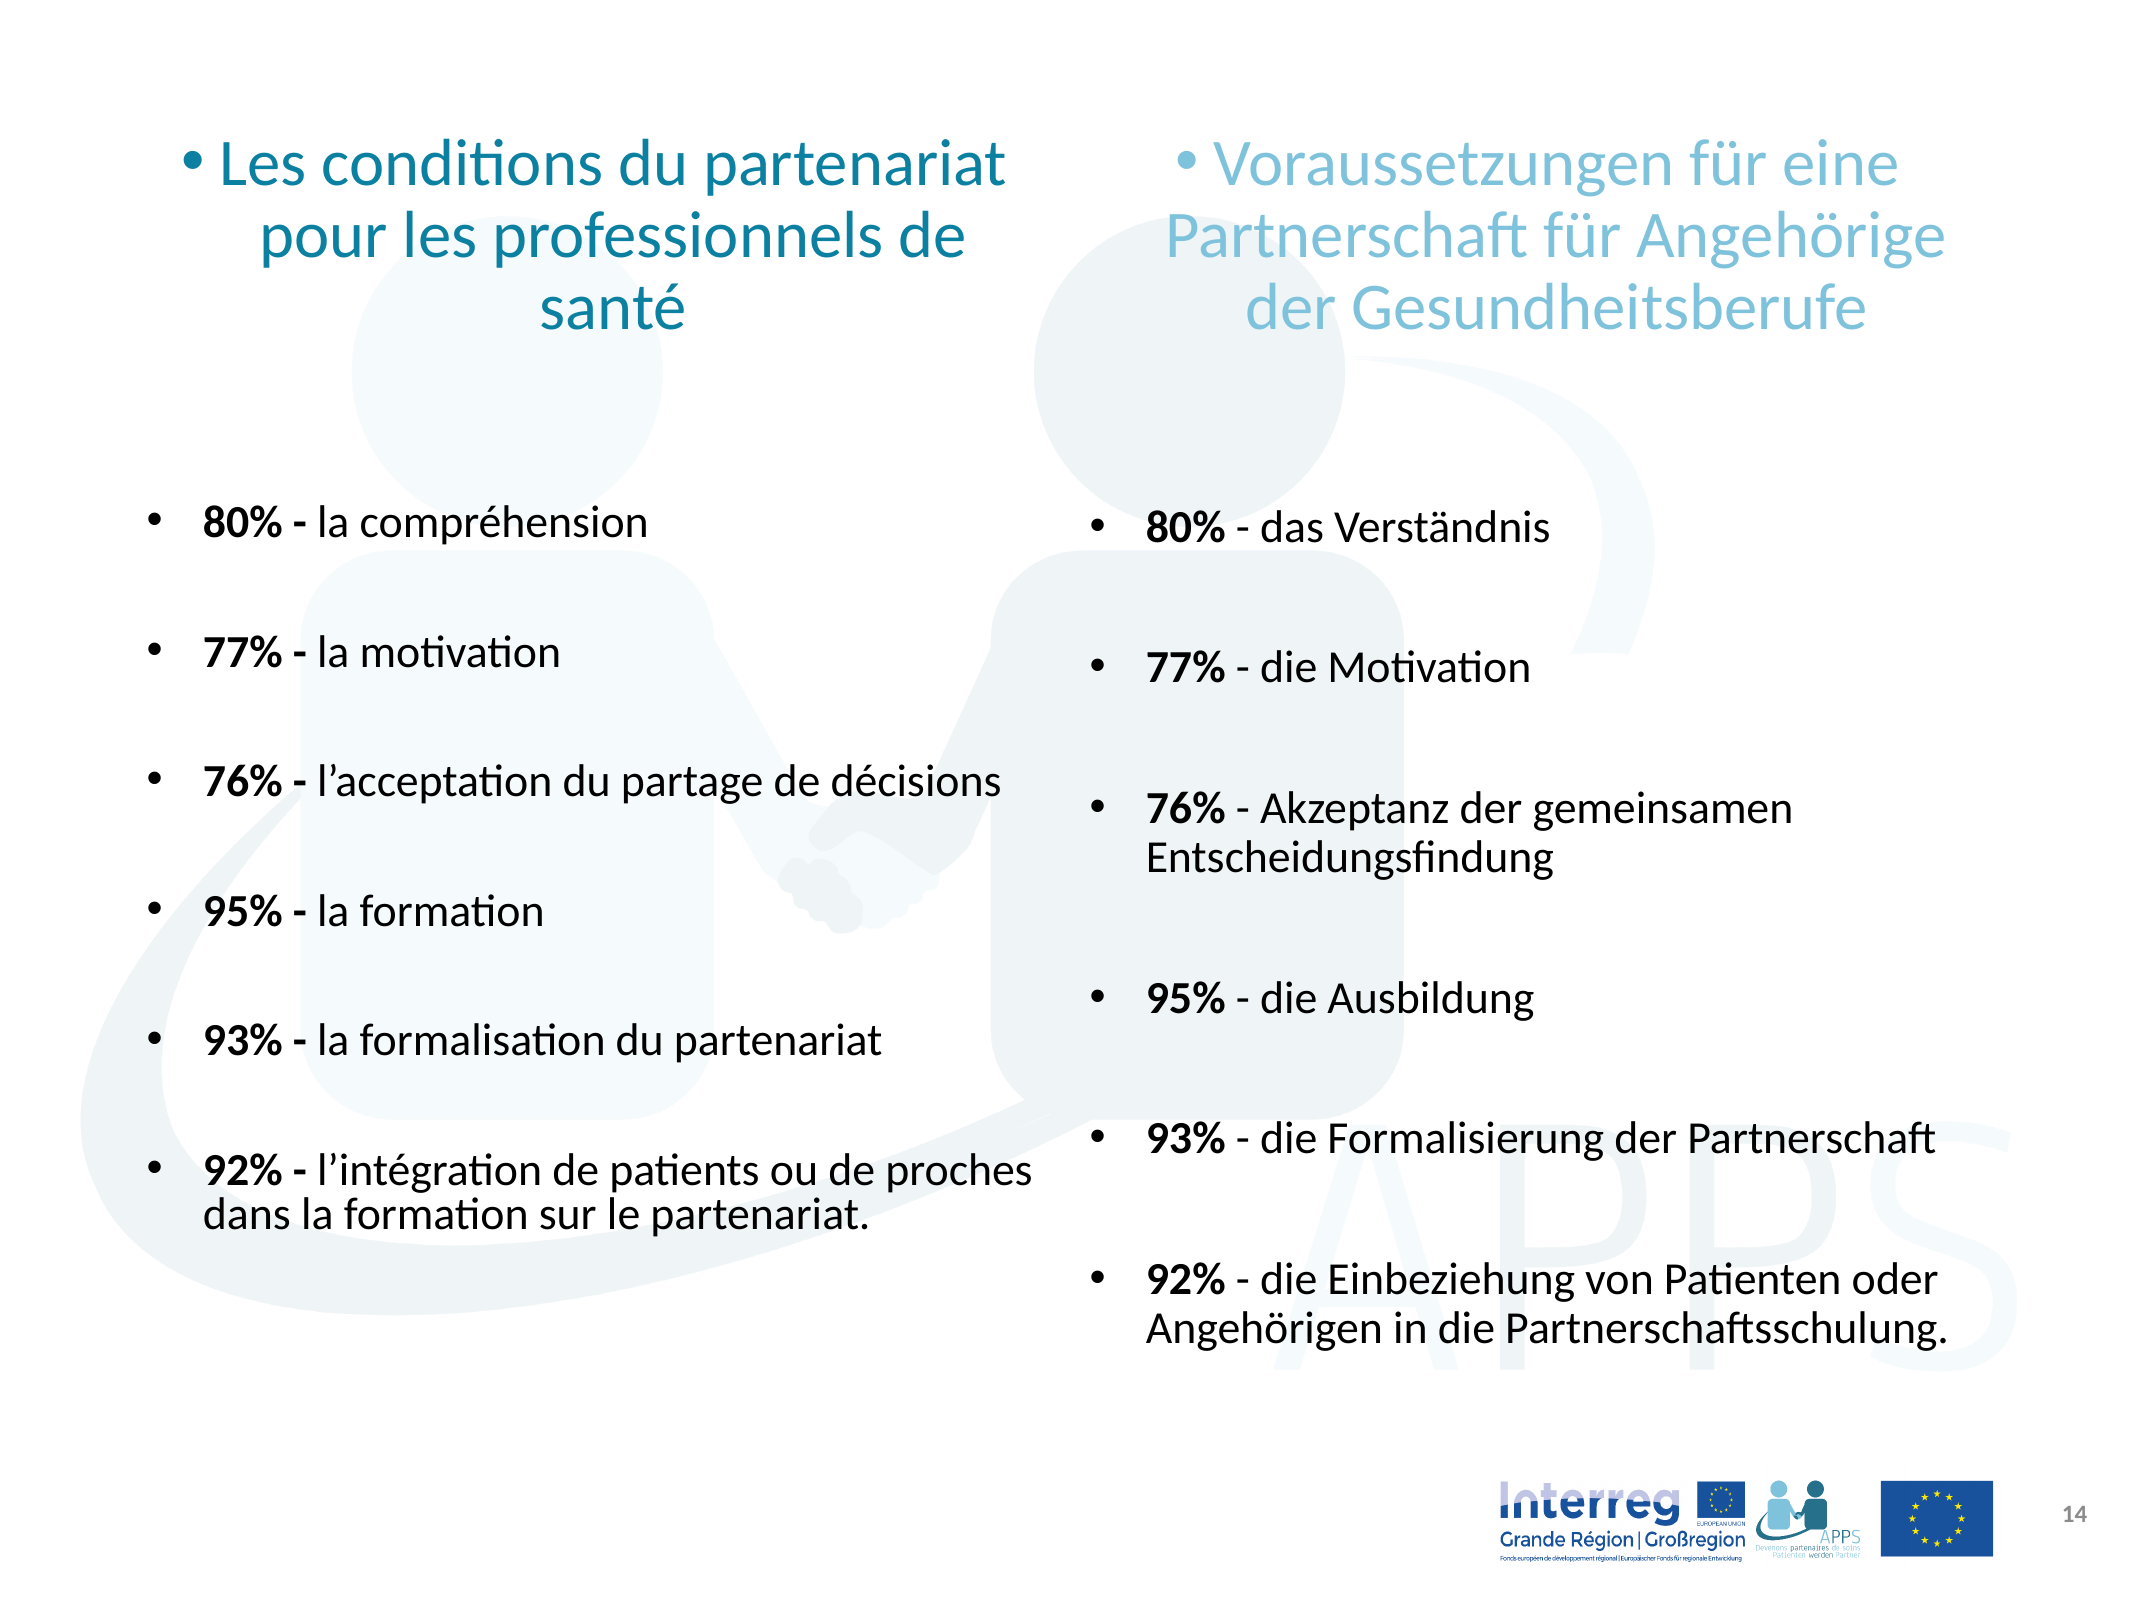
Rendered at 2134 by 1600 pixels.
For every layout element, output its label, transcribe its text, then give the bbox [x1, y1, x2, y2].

slide_number 15 [1622, 1472, 2103, 1553]
picture [27, 71, 2070, 1571]
list 80% - das Verständnis 77% - die Motivation 76% - Akzeptanz der gemeinsamen Entscheidungsfindung 95% - die Ausbildung 93% - die Formalisierung der Partnerschaft 92% - die Einbeziehung von Patienten oder Angehörigen in die Partnerschaftsschulung. [1089, 502, 1988, 1441]
list Voraussetzungen für eine Partnerschaft für Angehörige der Gesundheitsberufe [1088, 127, 1987, 503]
list 80% - la compréhension 77% - la motivation 76% - l’acceptation du partage de décisions 95% - la formation 93% - la formalisation du partenariat 92% - l’intégration de patients ou de proches dans la formation sur le partenariat. [146, 502, 1045, 1441]
list Les conditions du partenariat pour les professionnels de santé [145, 127, 1044, 503]
